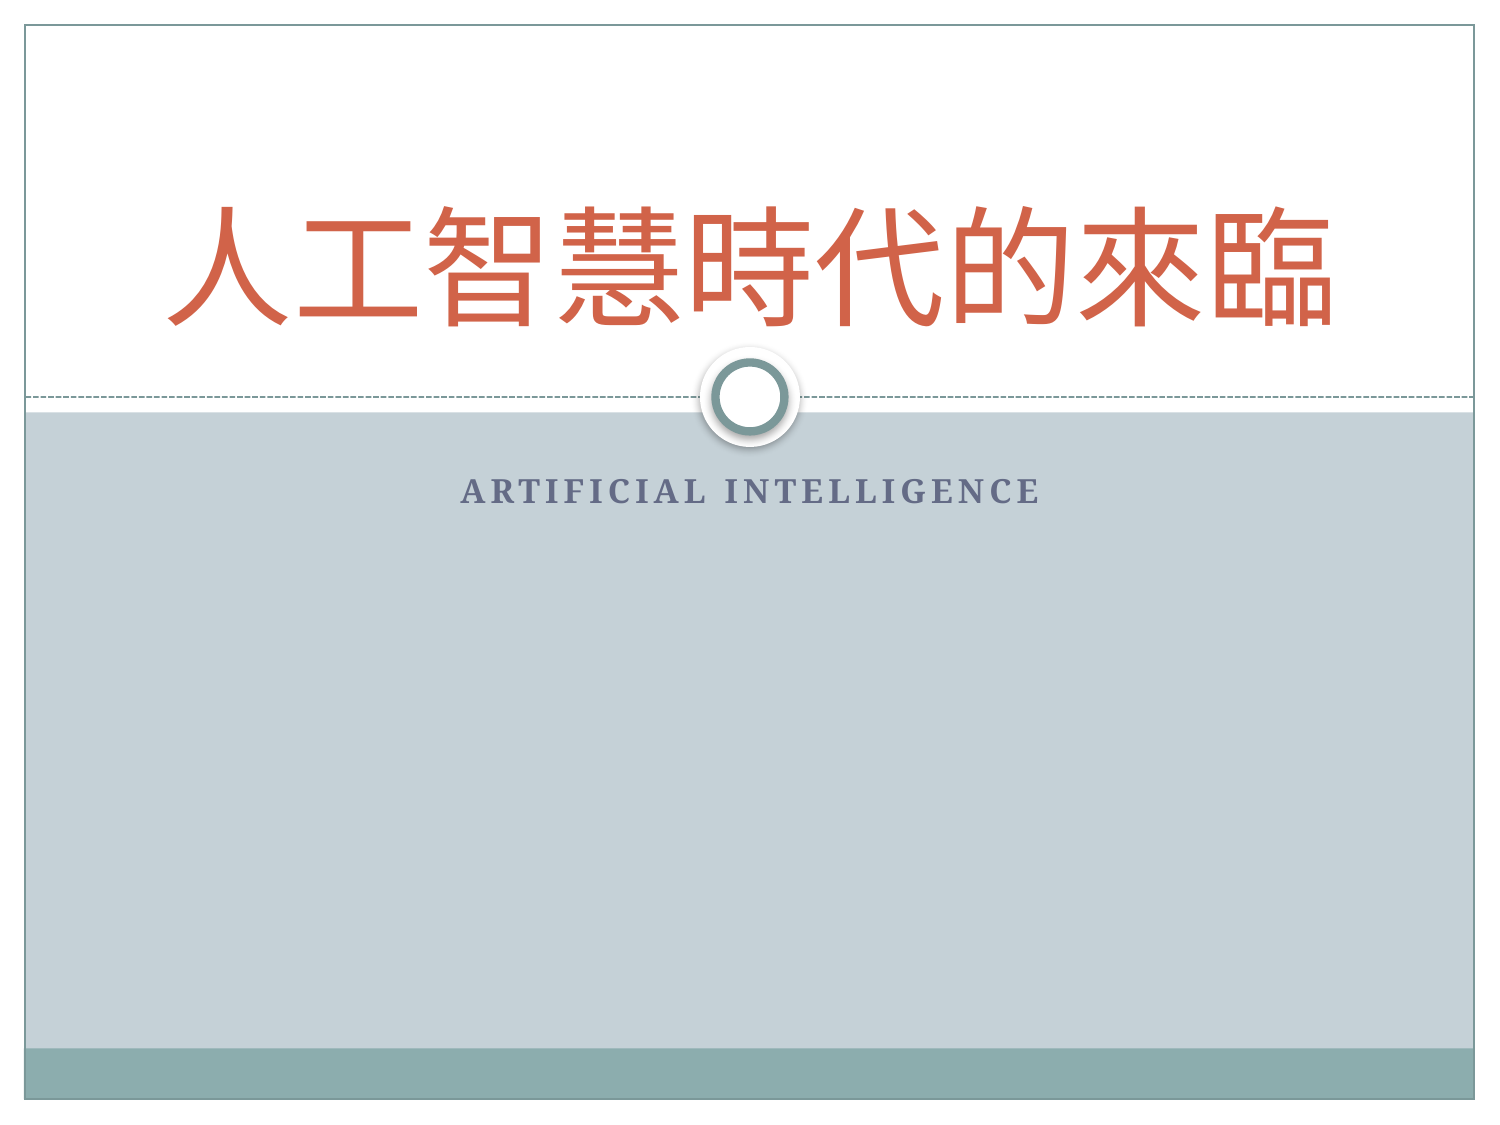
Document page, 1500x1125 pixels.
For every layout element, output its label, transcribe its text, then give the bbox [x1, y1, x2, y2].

title 人工智慧時代的來臨 [112, 62, 1388, 350]
subtitle Artificial Intelligence [225, 462, 1275, 750]
